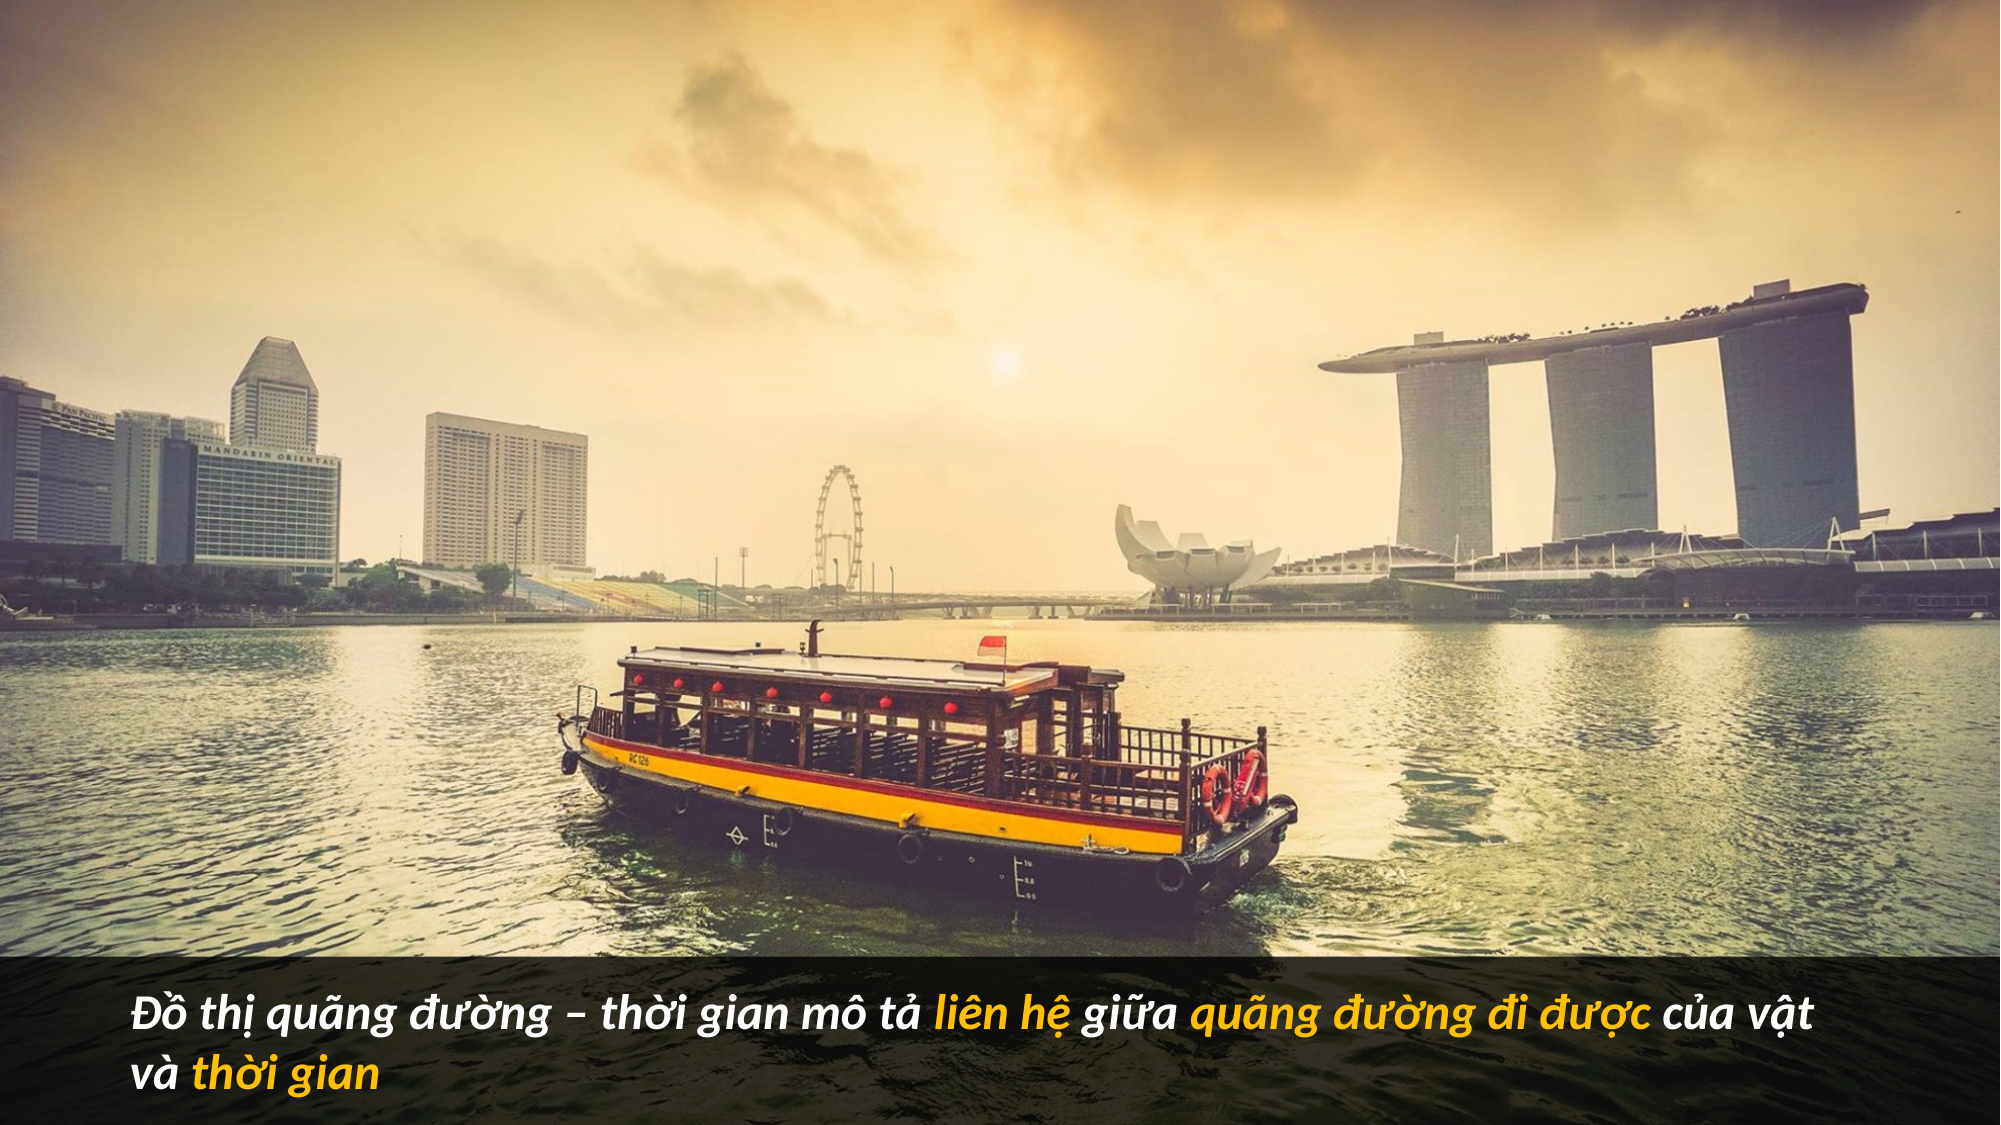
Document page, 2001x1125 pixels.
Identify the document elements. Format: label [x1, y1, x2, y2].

text_box [0, 956, 2000, 1125]
picture [0, 0, 2000, 956]
